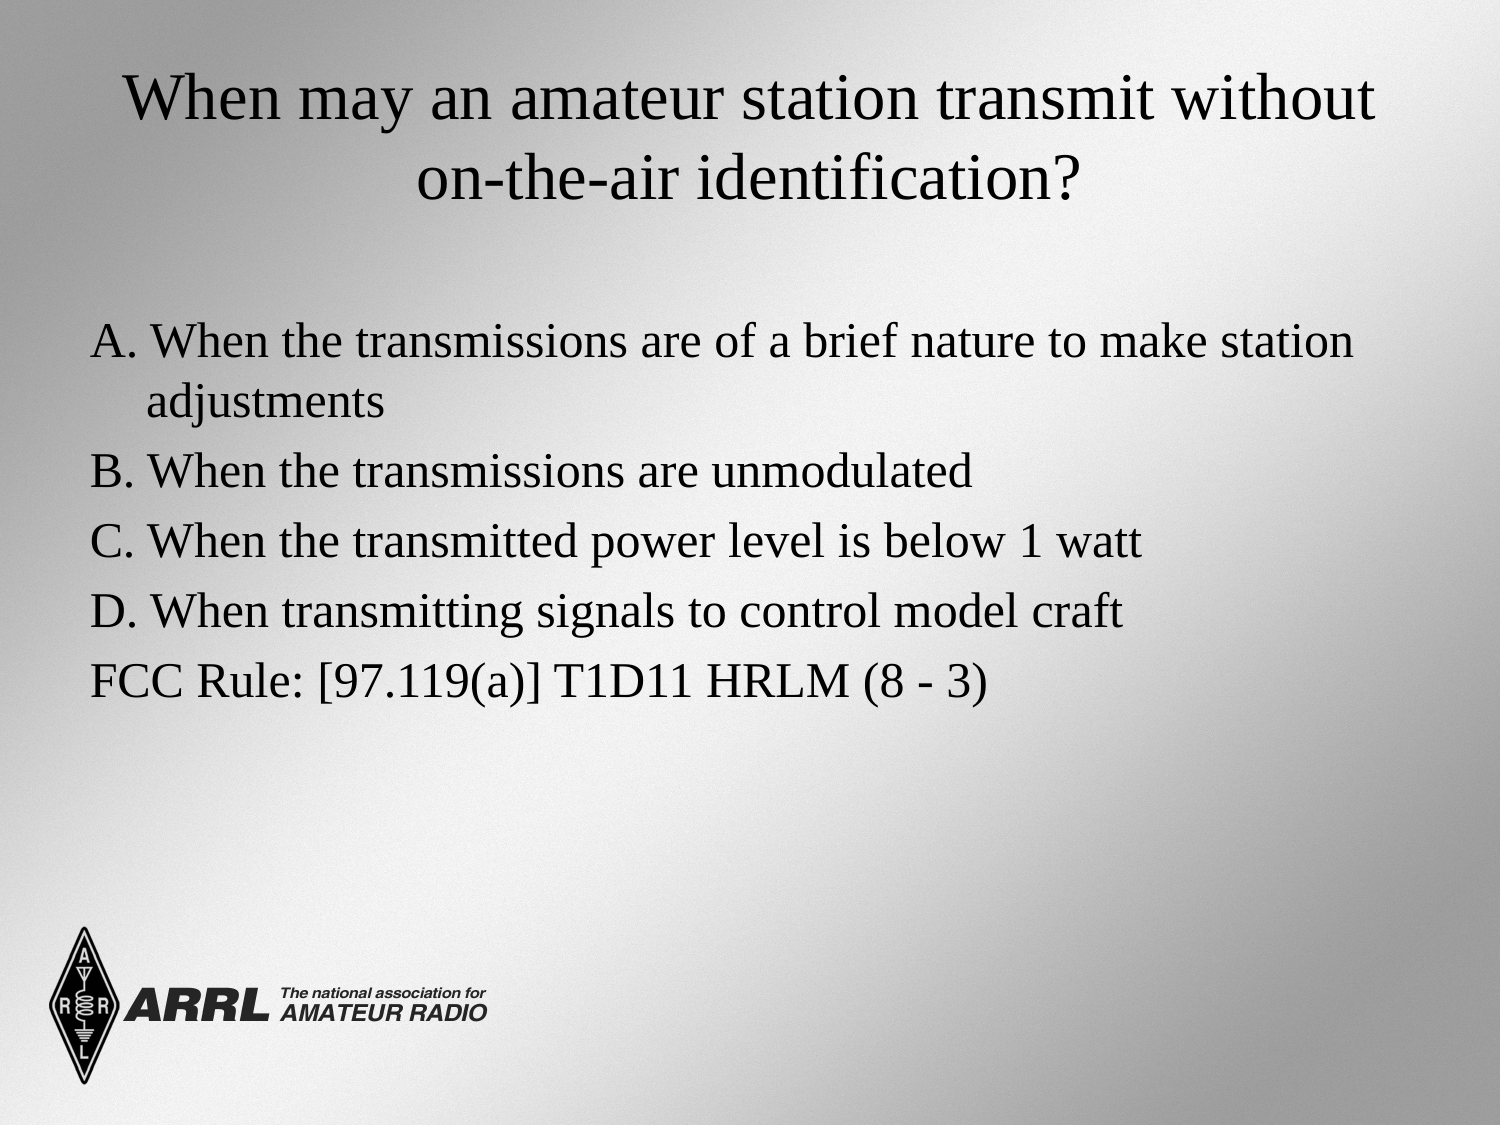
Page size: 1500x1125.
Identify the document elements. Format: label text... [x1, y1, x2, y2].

list A. When the transmissions are of a brief nature to make station adjustments B. When the transmissions are unmodulated C. When the transmitted power level is below 1 watt D. When transmitting signals to control model craft FCC Rule: [97.119(a)] T1D11 HRLM (8 - 3) [75, 299, 1425, 1005]
title When may an amateur station transmit without on-the-air identification? [75, 45, 1425, 233]
picture [0, 0, 1500, 1125]
